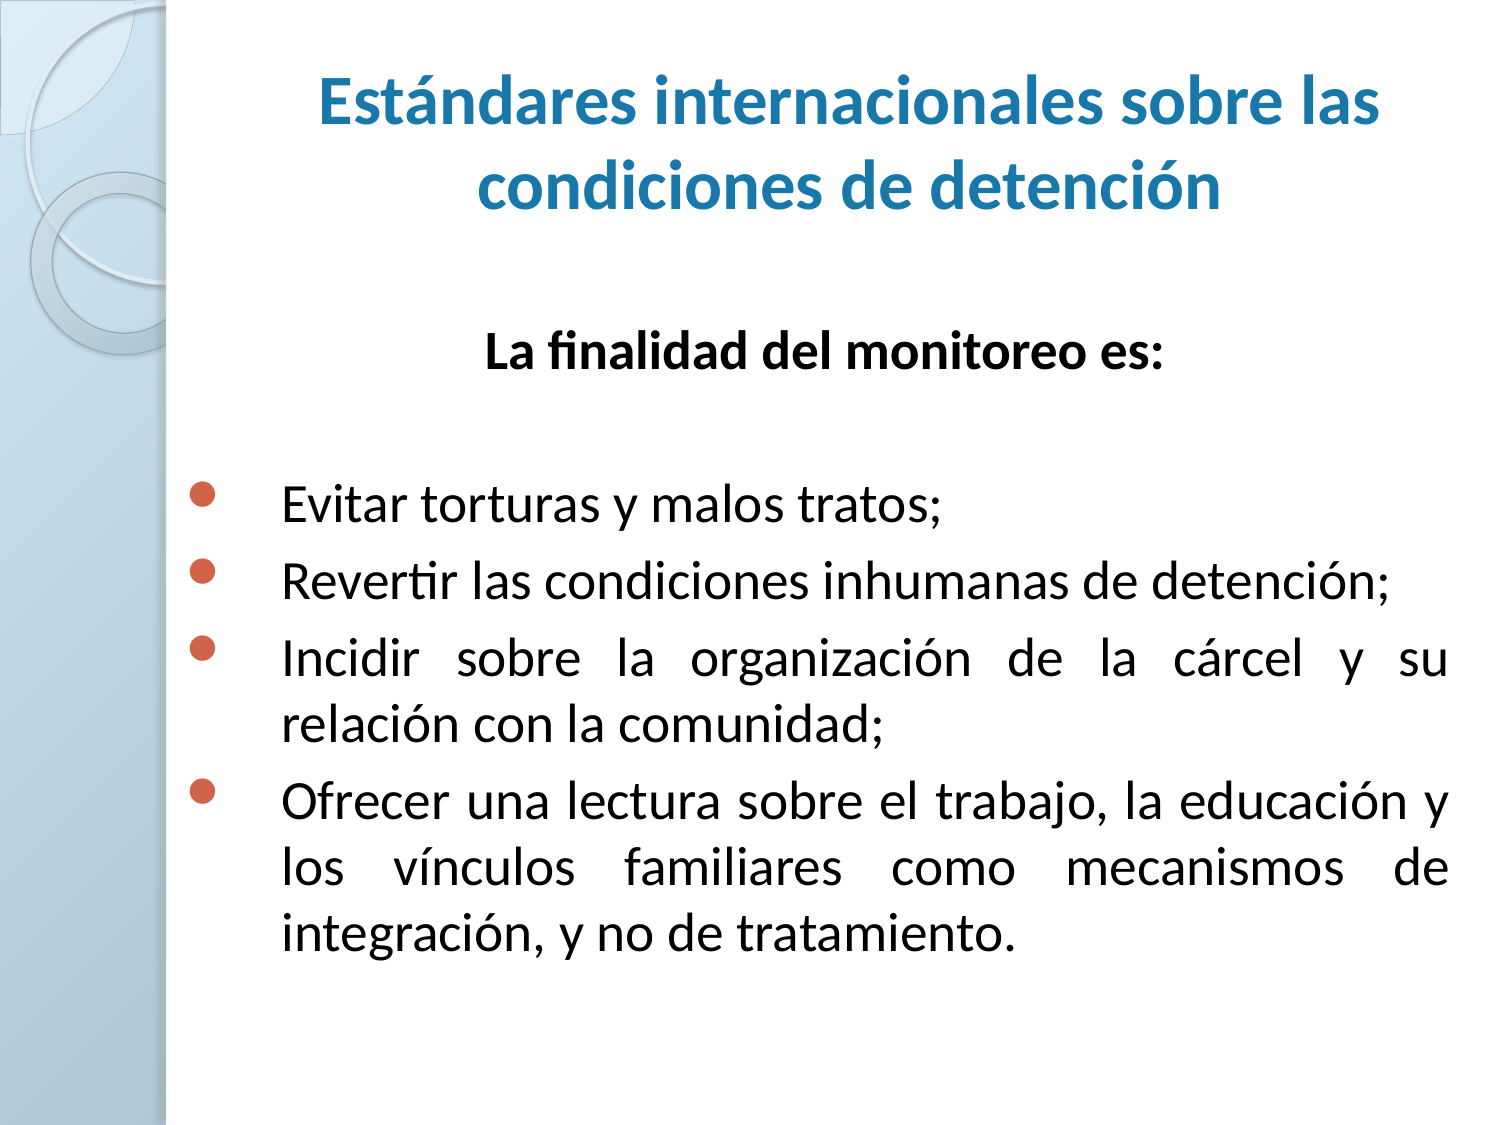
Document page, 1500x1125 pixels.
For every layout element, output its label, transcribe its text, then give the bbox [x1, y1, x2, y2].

list La finalidad del monitoreo es: Evitar torturas y malos tratos; Revertir las condiciones inhumanas de detención; Incidir sobre la organización de la cárcel y su relación con la comunidad; Ofrecer una lectura sobre el trabajo, la educación y los vínculos familiares como mecanismos de integración, y no de tratamiento. [171, 113, 1466, 1125]
title Estándares internacionales sobre las condiciones de detención [235, 45, 1466, 113]
